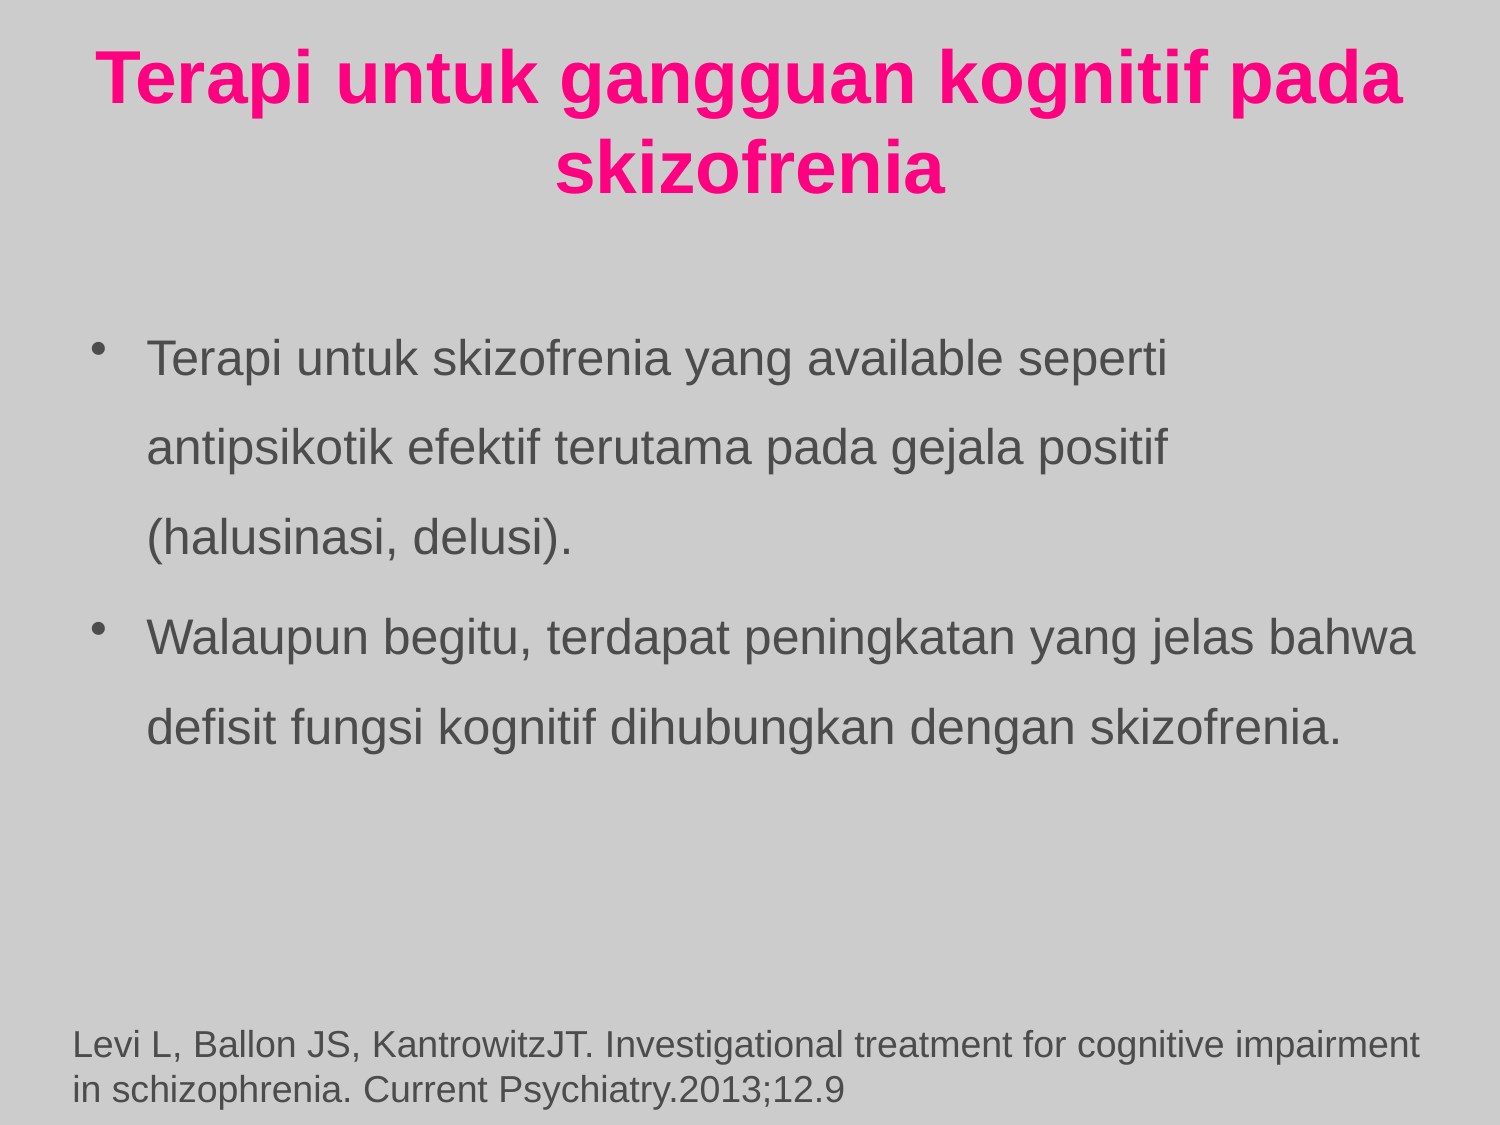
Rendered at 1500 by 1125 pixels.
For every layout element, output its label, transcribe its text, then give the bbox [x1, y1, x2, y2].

text_box Levi L, Ballon JS, KantrowitzJT. Investigational treatment for cognitive impairment in schizophrenia. Current Psychiatry.2013;12.9 [57, 1012, 1447, 1118]
title Terapi untuk gangguan kognitif pada skizofrenia [74, 24, 1426, 213]
list Terapi untuk skizofrenia yang available seperti antipsikotik efektif terutama pada gejala positif (halusinasi, delusi). Walaupun begitu, terdapat peningkatan yang jelas bahwa defisit fungsi kognitif dihubungkan dengan skizofrenia. [74, 287, 1451, 951]
